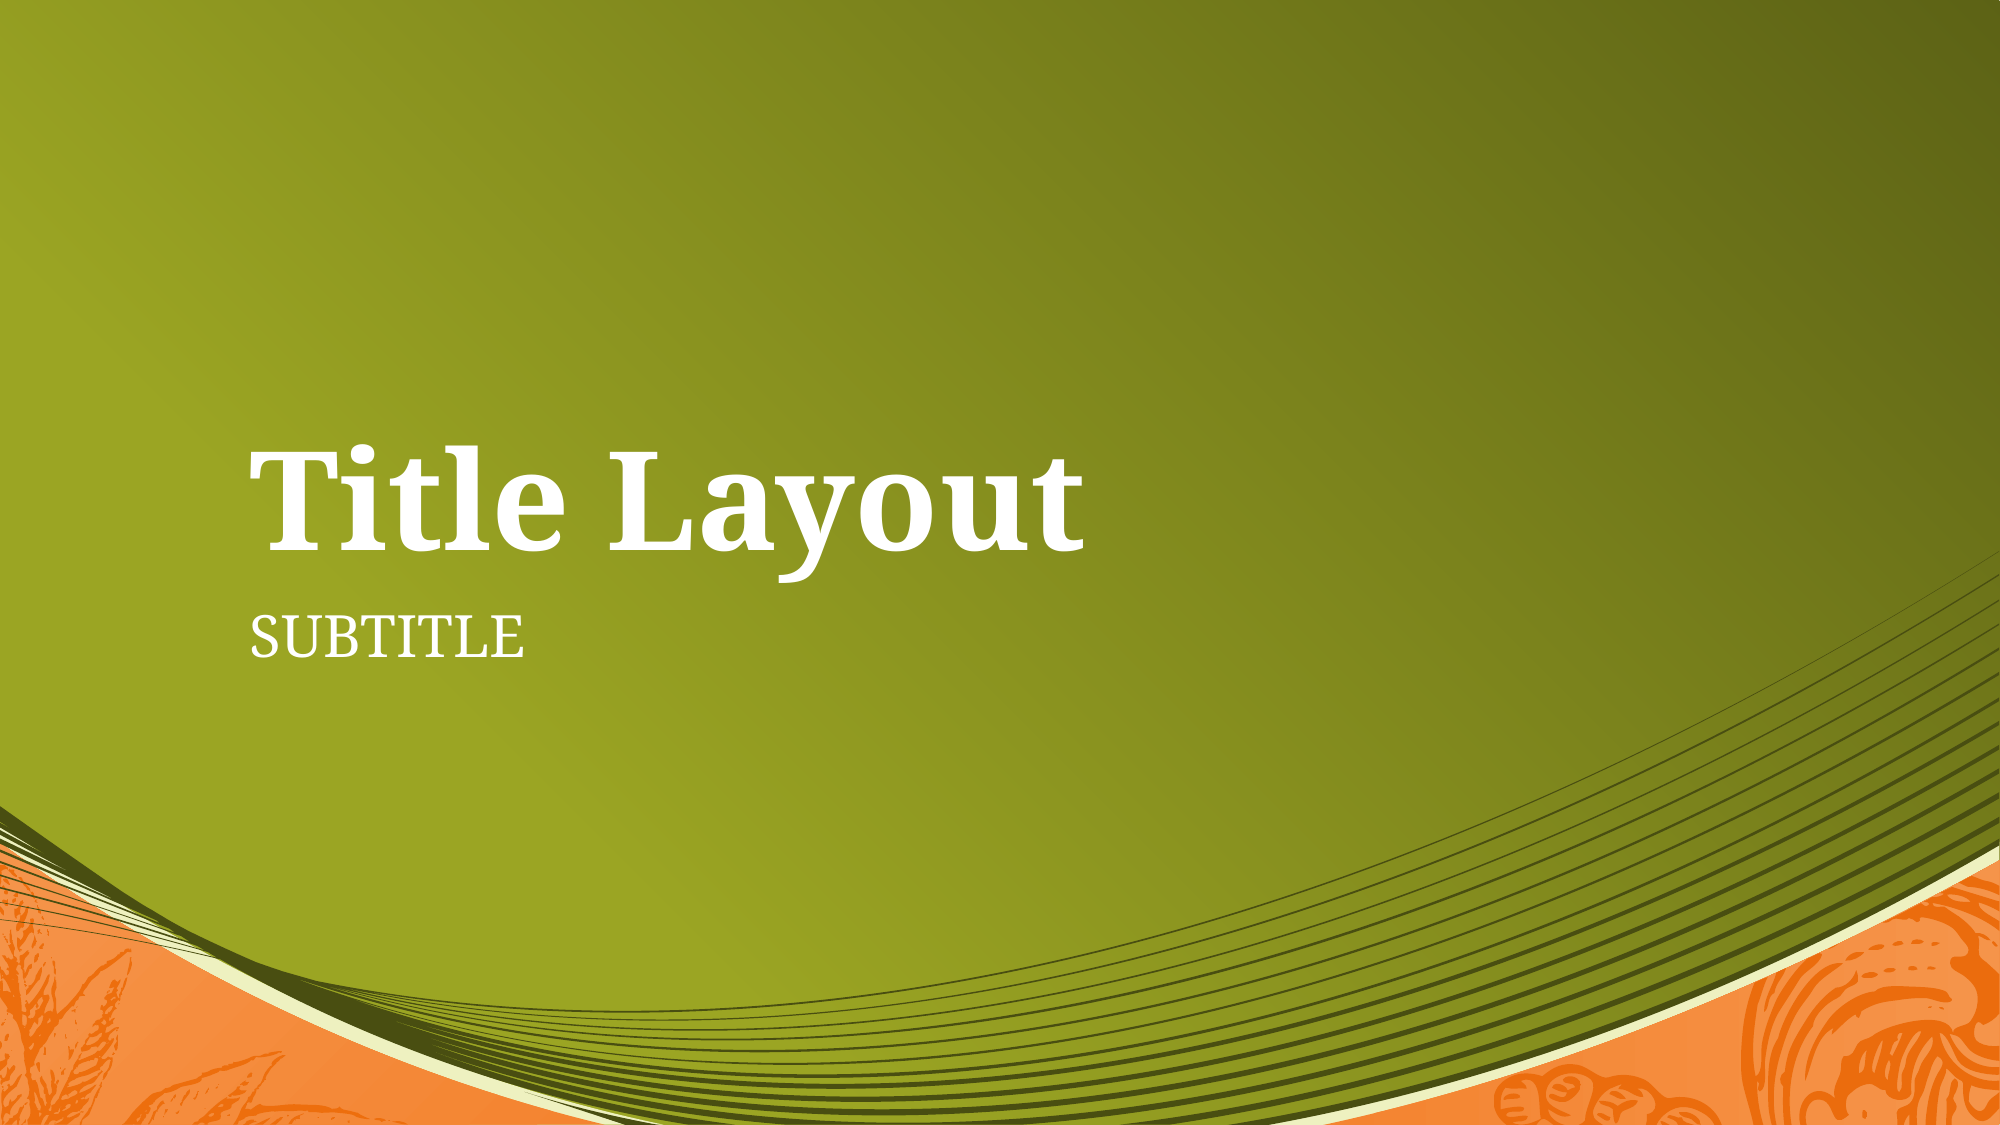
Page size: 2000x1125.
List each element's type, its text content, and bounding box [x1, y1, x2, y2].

subtitle Subtitle [249, 600, 1750, 817]
title Title Layout [249, 112, 1750, 588]
